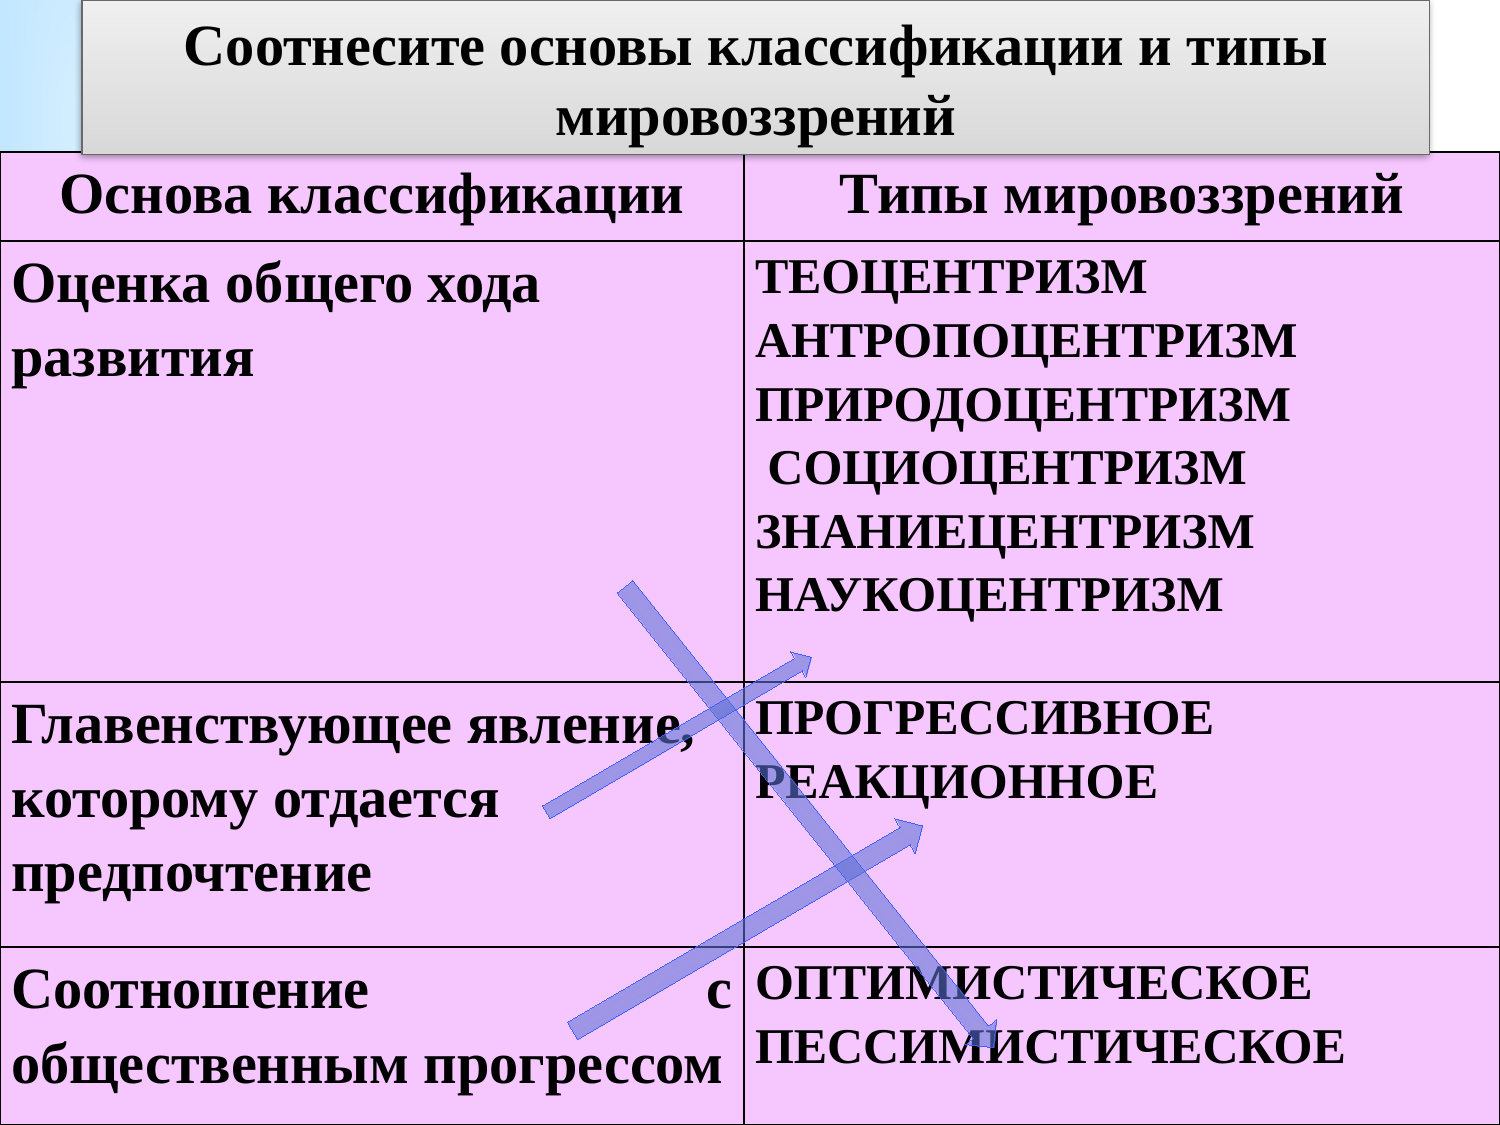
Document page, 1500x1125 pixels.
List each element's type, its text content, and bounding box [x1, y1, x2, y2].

table_header Типы мировоззрений [745, 153, 1499, 240]
table_cell ОПТИМИСТИЧЕСКОЕ ПЕССИМИСТИЧЕСКОЕ [745, 948, 1499, 1124]
picture [1430, 0, 1500, 151]
text_box [617, 580, 726, 708]
picture [0, 0, 81, 151]
table_cell ТЕОЦЕНТРИЗМ АНТРОПОЦЕНТРИЗМ ПРИРОДОЦЕНТРИЗМ СОЦИОЦЕНТРИЗМ ЗНАНИЕЦЕНТРИЗМ НАУКОЦЕНТРИЗМ [745, 242, 1499, 681]
text_box [853, 818, 923, 871]
table_cell ПРОГРЕССИВНОЕ РЕАКЦИОННОЕ [745, 683, 1499, 946]
table_cell Оценка общего хода развития [1, 242, 743, 681]
text_box [567, 866, 847, 1040]
table_cell Соотношение с общественным прогрессом [1, 948, 743, 1124]
text_box [542, 651, 812, 819]
table_cell Главенствующее явление, которому отдается предпочтение [1, 683, 743, 946]
table_header Основа классификации [1, 153, 743, 240]
text_box [719, 710, 997, 1048]
text_box Соотнесите основы классификации и типы мировоззрений [81, 0, 1430, 155]
